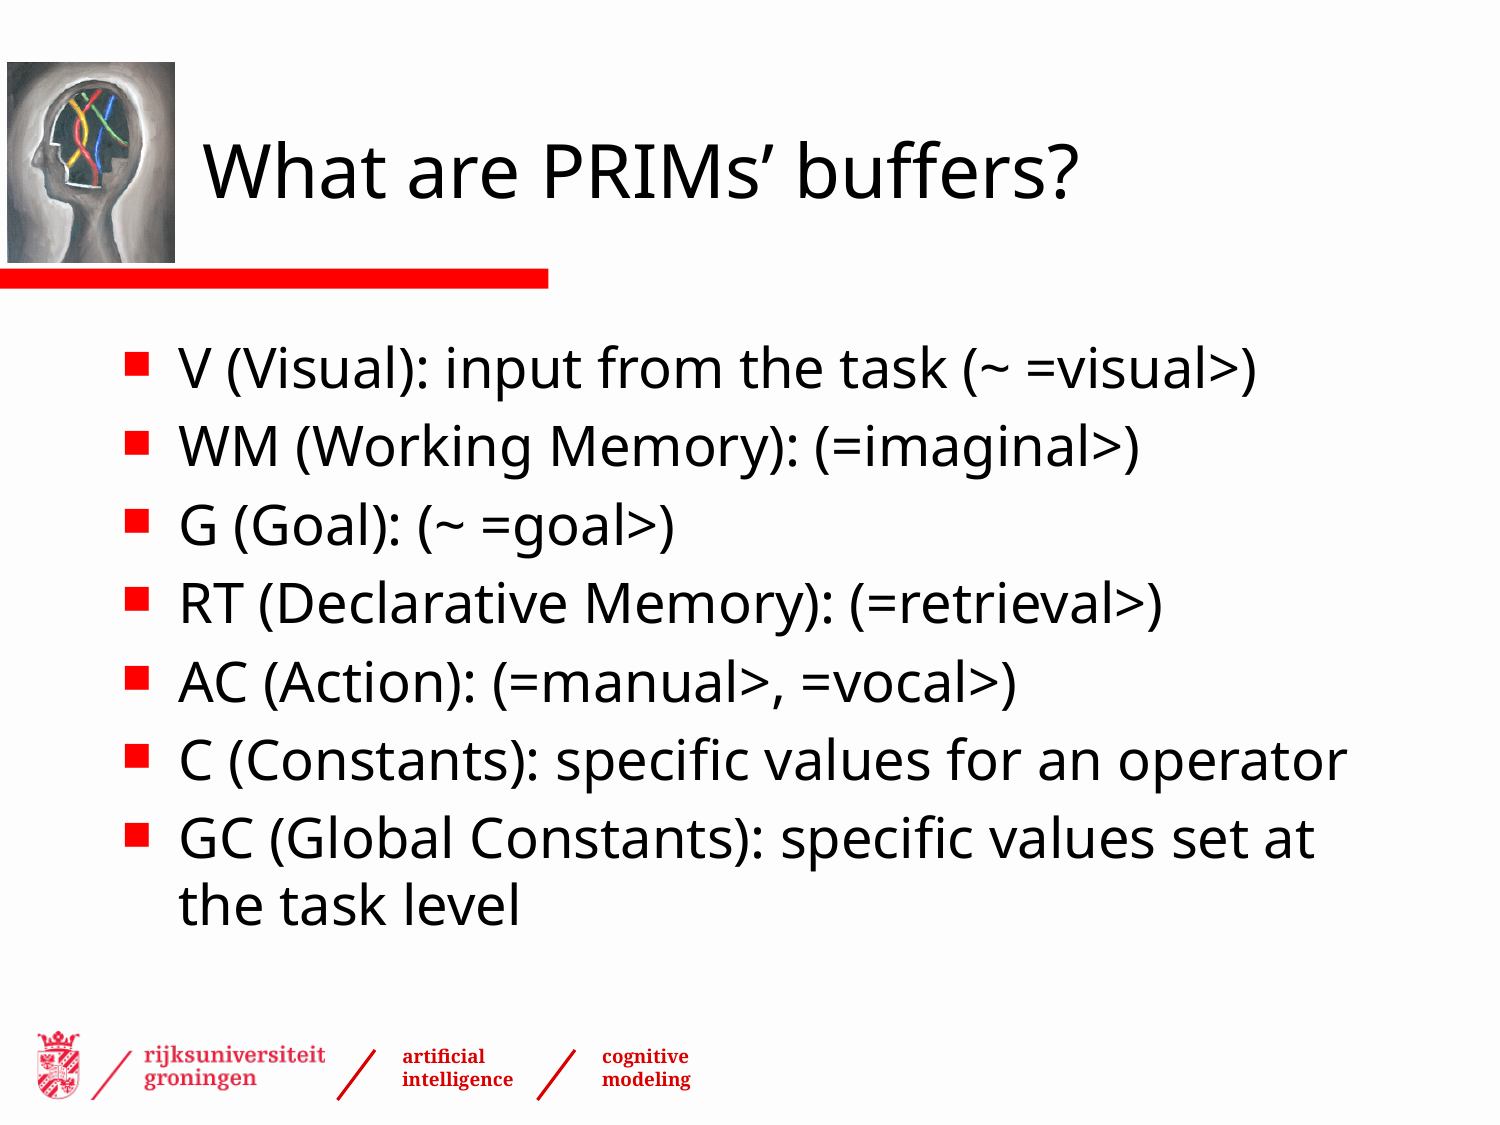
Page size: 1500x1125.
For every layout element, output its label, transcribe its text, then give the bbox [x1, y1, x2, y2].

title What are PRIMs’ buffers? [187, 74, 1463, 263]
picture [7, 62, 175, 263]
list V (Visual): input from the task (~ =visual>) WM (Working Memory): (=imaginal>) G (Goal): (~ =goal>) RT (Declarative Memory): (=retrieval>) AC (Action): (=manual>, =vocal>) C (Constants): specific values for an operator GC (Global Constants): specific values set at the task level [112, 324, 1388, 1001]
